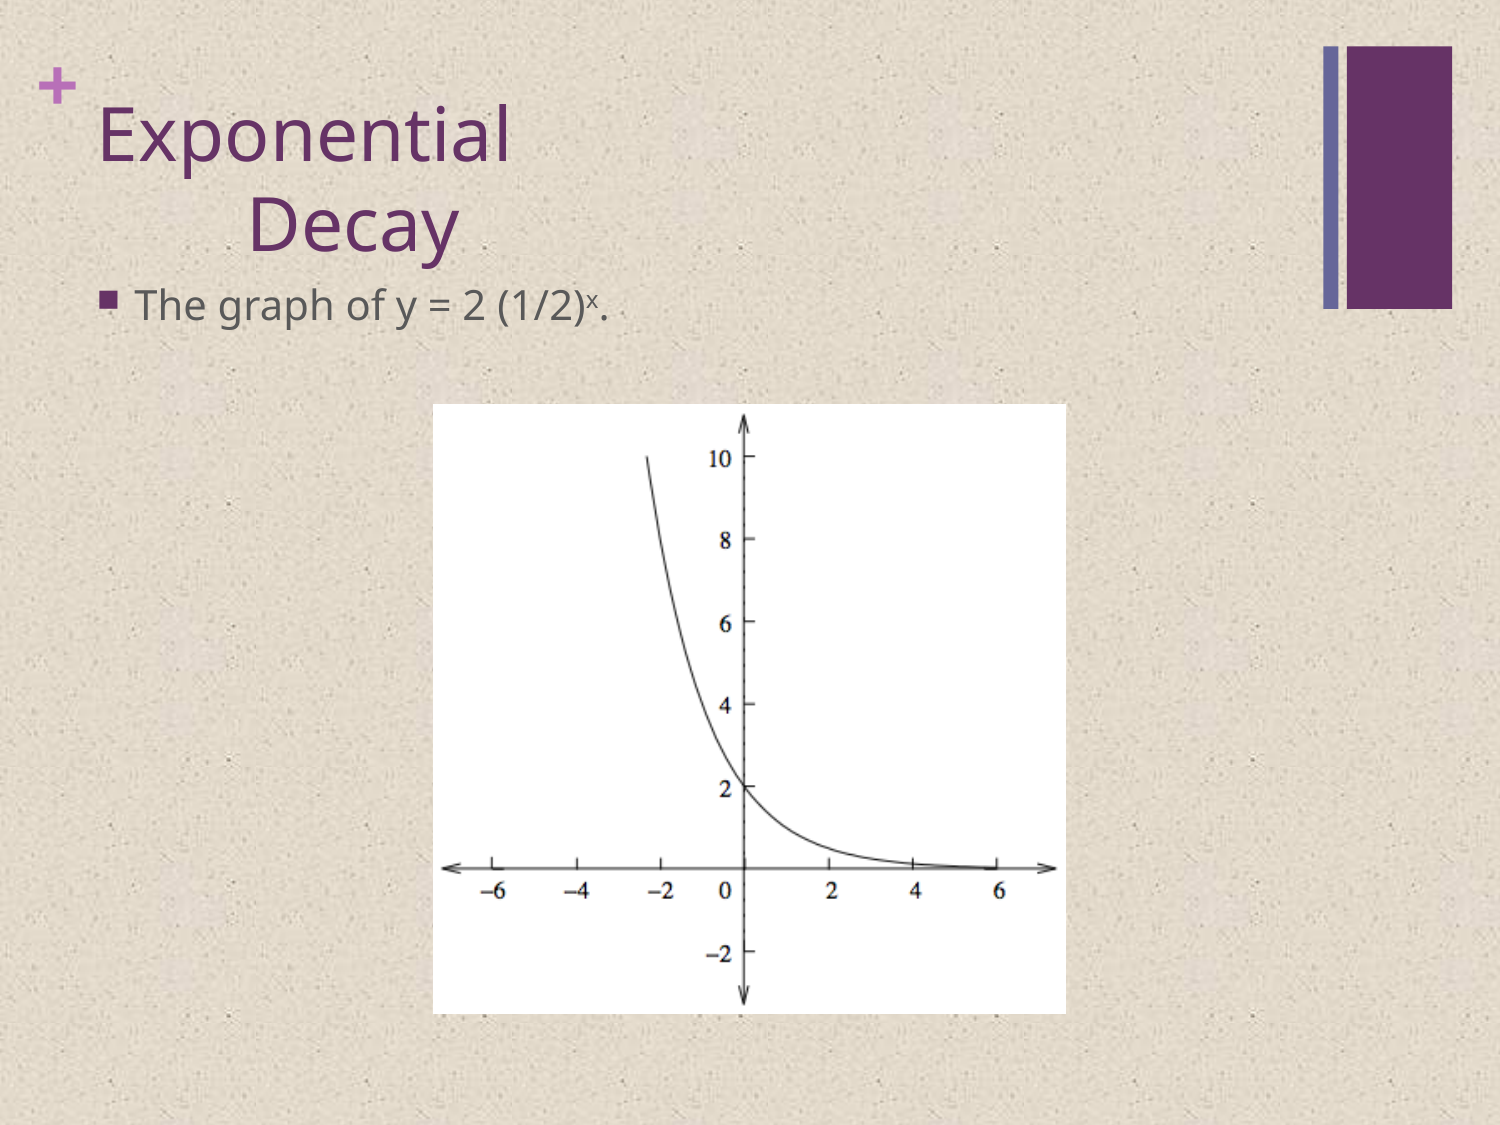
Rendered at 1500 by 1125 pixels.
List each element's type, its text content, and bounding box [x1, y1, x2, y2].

list The graph of y = 2 (1/2)x. [81, 271, 1322, 1101]
title Exponential Decay [81, 79, 1322, 263]
picture [0, 0, 1500, 1125]
